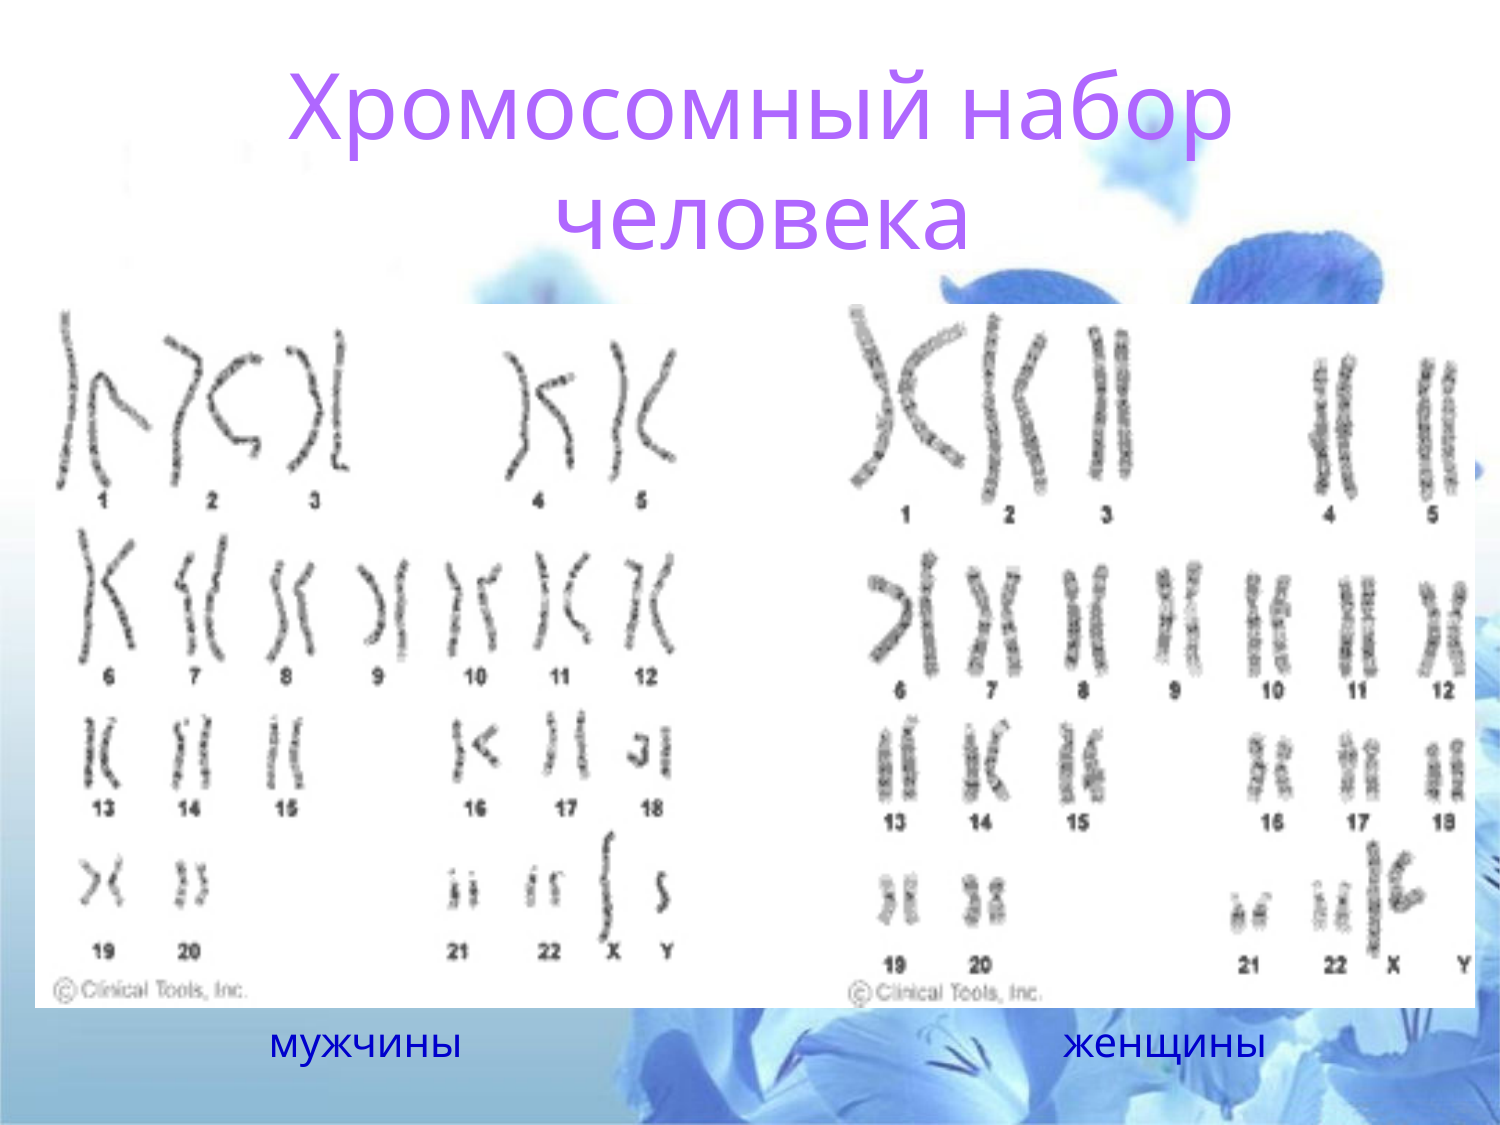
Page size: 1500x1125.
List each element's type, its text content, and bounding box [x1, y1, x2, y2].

text_box Хромосомный набор человека [74, 40, 1451, 275]
text_box мужчины [253, 1016, 478, 1074]
picture [0, 0, 1500, 1125]
text_box женщины [1048, 1016, 1282, 1074]
